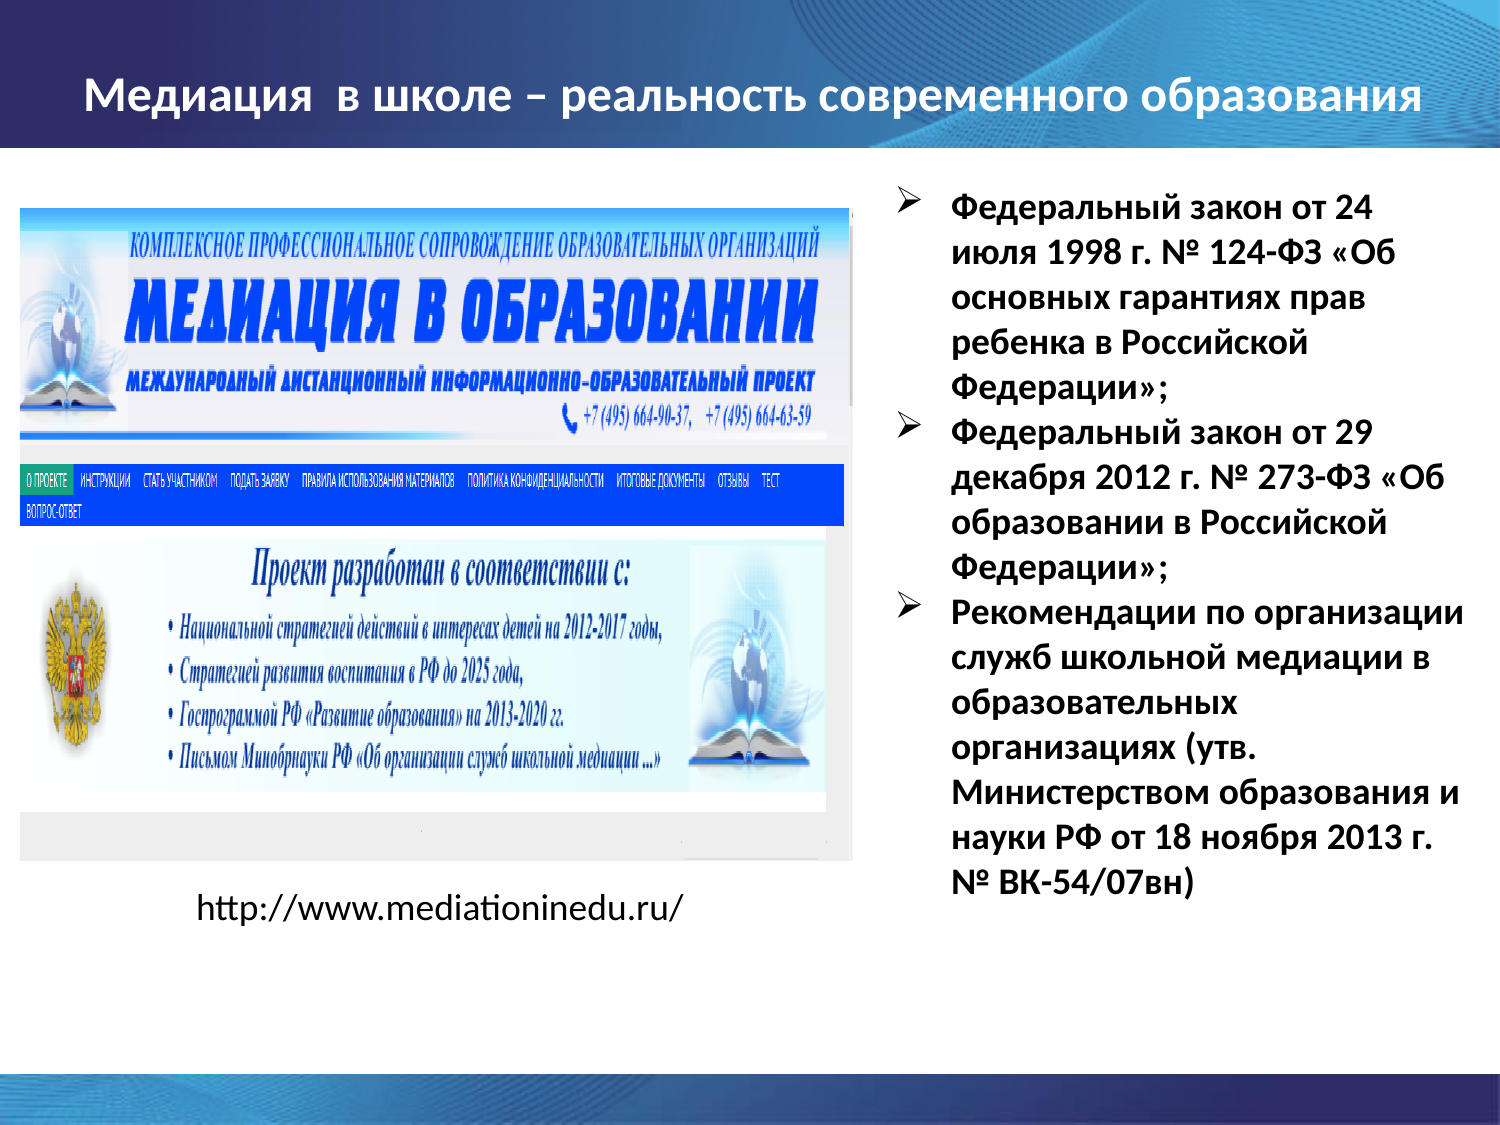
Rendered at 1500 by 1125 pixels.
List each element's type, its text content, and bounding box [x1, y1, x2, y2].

text_box http://www.mediationinedu.ru/ [97, 875, 783, 935]
picture [0, 1073, 1500, 1125]
picture [0, 0, 1500, 148]
text_box Федеральный закон от 24 июля 1998 г. № 124-ФЗ «Об основных гарантиях прав ребенка в Российской Федерации»; Федеральный закон от 29 декабря 2012 г. № 273-ФЗ «Об образовании в Российской Федерации»; Рекомендации по организации служб школьной медиации в образовательных организациях (утв. Министерством образования и науки РФ от 18 ноября 2013 г. № ВК-54/07вн) [879, 174, 1483, 960]
picture [19, 208, 853, 861]
